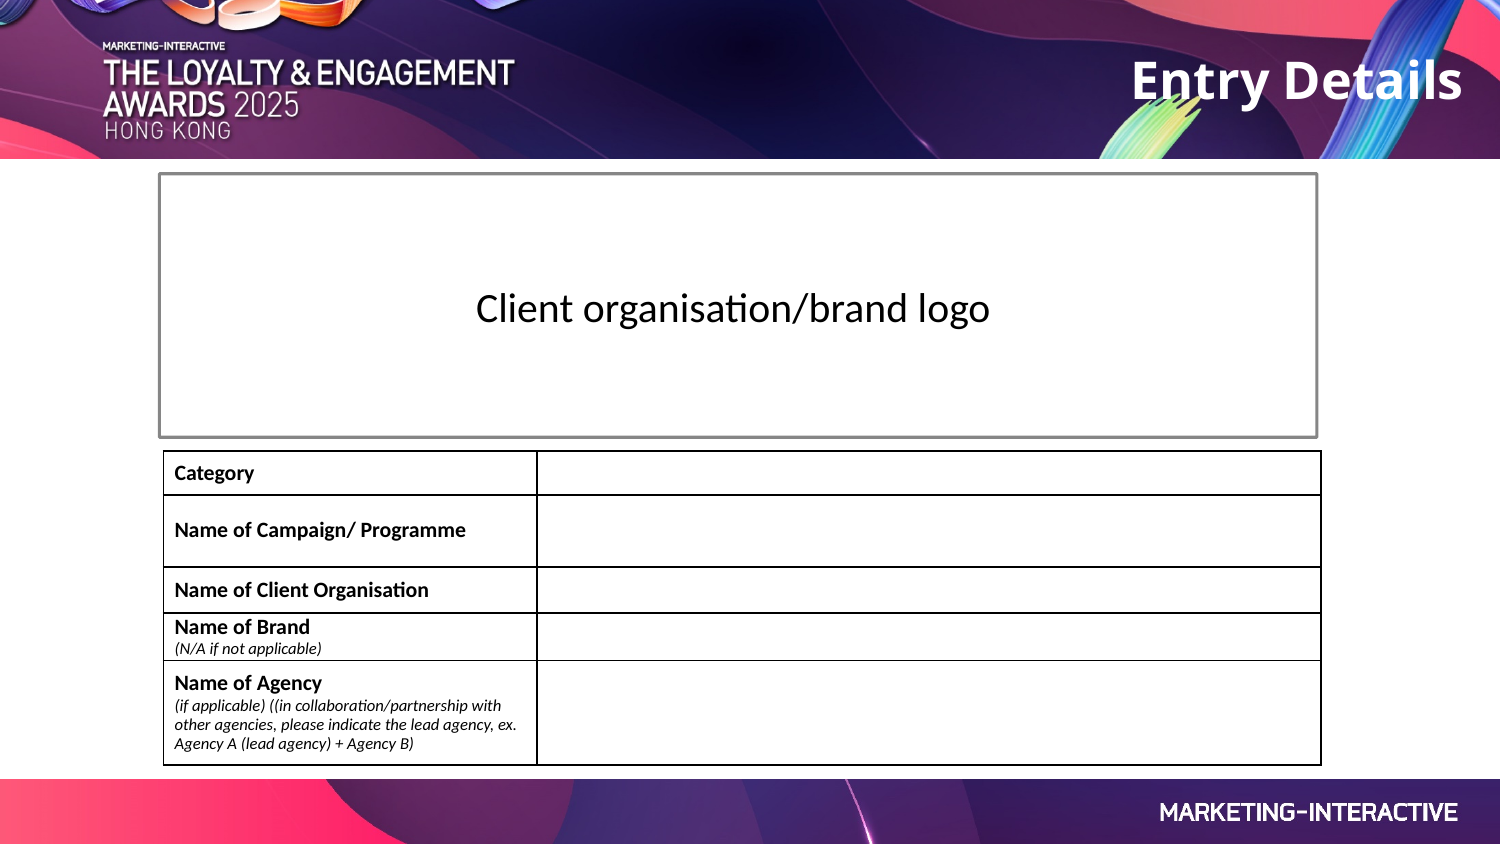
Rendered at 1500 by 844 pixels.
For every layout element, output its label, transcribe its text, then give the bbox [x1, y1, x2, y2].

table_header [538, 452, 1320, 494]
table_header Category [164, 452, 536, 494]
table_cell Name of Campaign/ Programme [164, 496, 536, 566]
text_box Client organisation/brand logo [159, 173, 1317, 438]
table_cell Name of Client Organisation [164, 568, 536, 612]
table_cell [538, 614, 1320, 660]
table_cell [538, 496, 1320, 566]
picture [0, 779, 1500, 844]
table_cell Name of Brand (N/A if not applicable) [164, 614, 536, 660]
text_box Entry Details [1116, 34, 1500, 122]
table_cell [538, 568, 1320, 612]
picture [0, 0, 1500, 159]
table_cell [538, 661, 1320, 764]
table_cell Name of Agency (if applicable) ((in collaboration/partnership with other agencies, please indicate the lead agency, ex. Agency A (lead agency) + Agency B) [164, 661, 536, 764]
